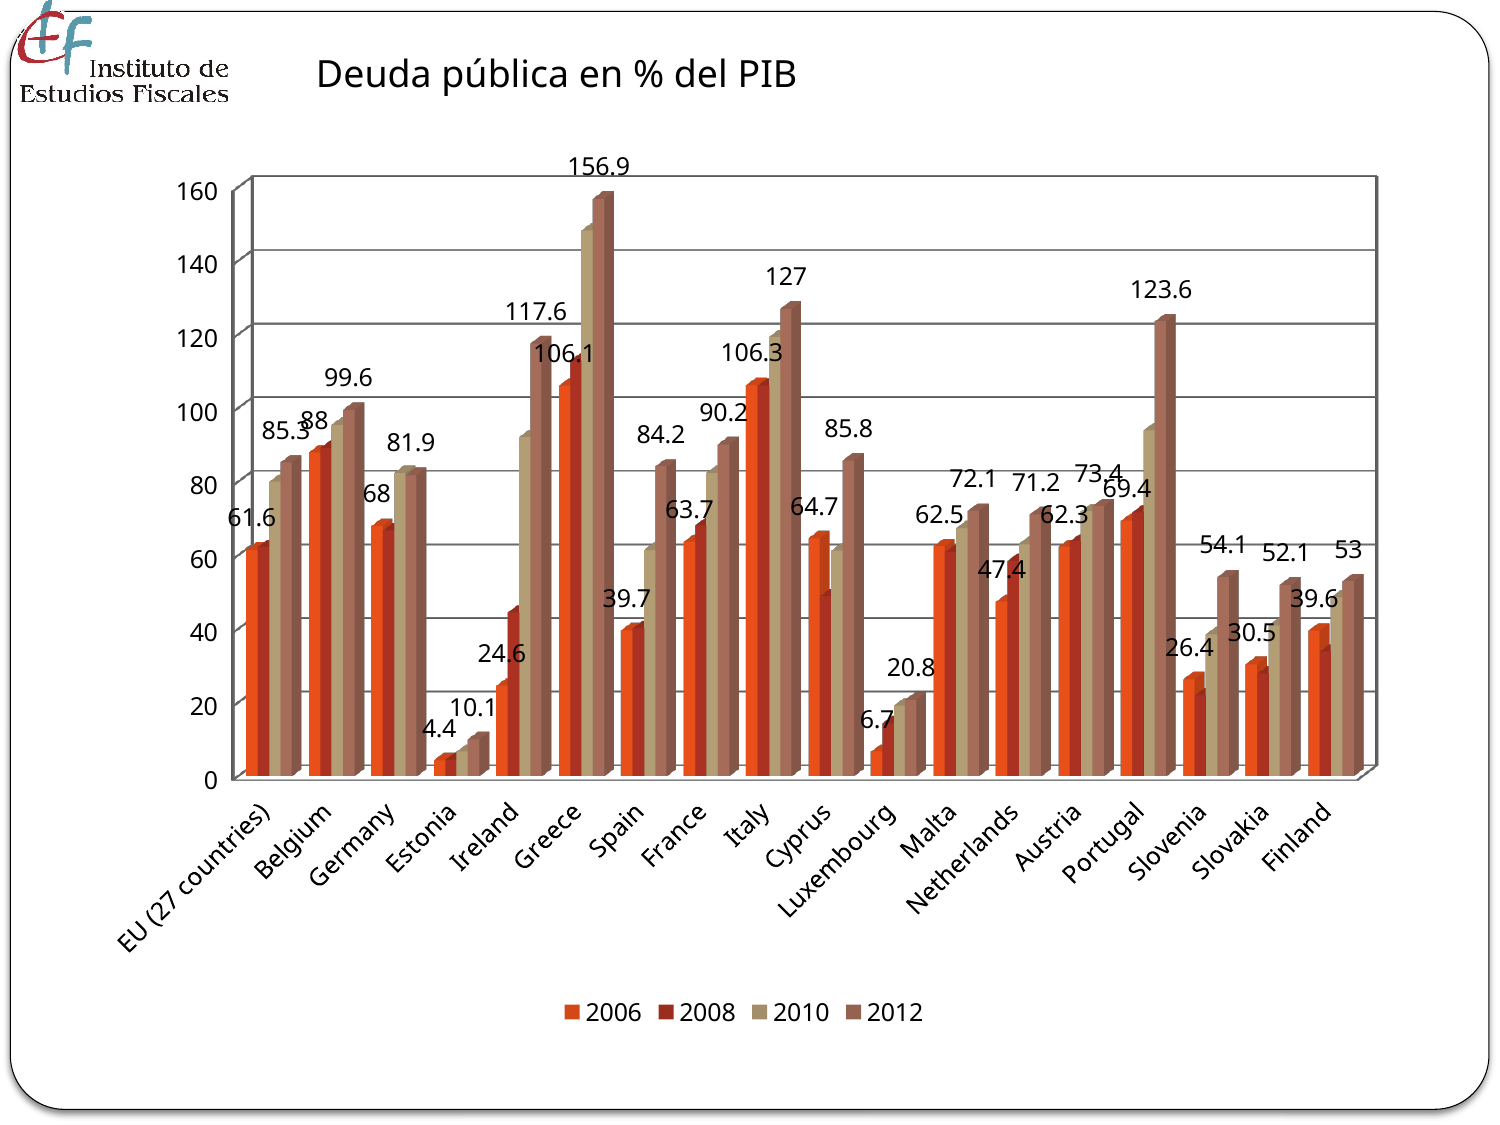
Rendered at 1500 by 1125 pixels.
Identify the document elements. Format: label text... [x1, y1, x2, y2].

chart [76, 148, 1412, 1036]
picture [17, 0, 228, 102]
text_box Deuda pública en % del PIB [301, 42, 1353, 103]
